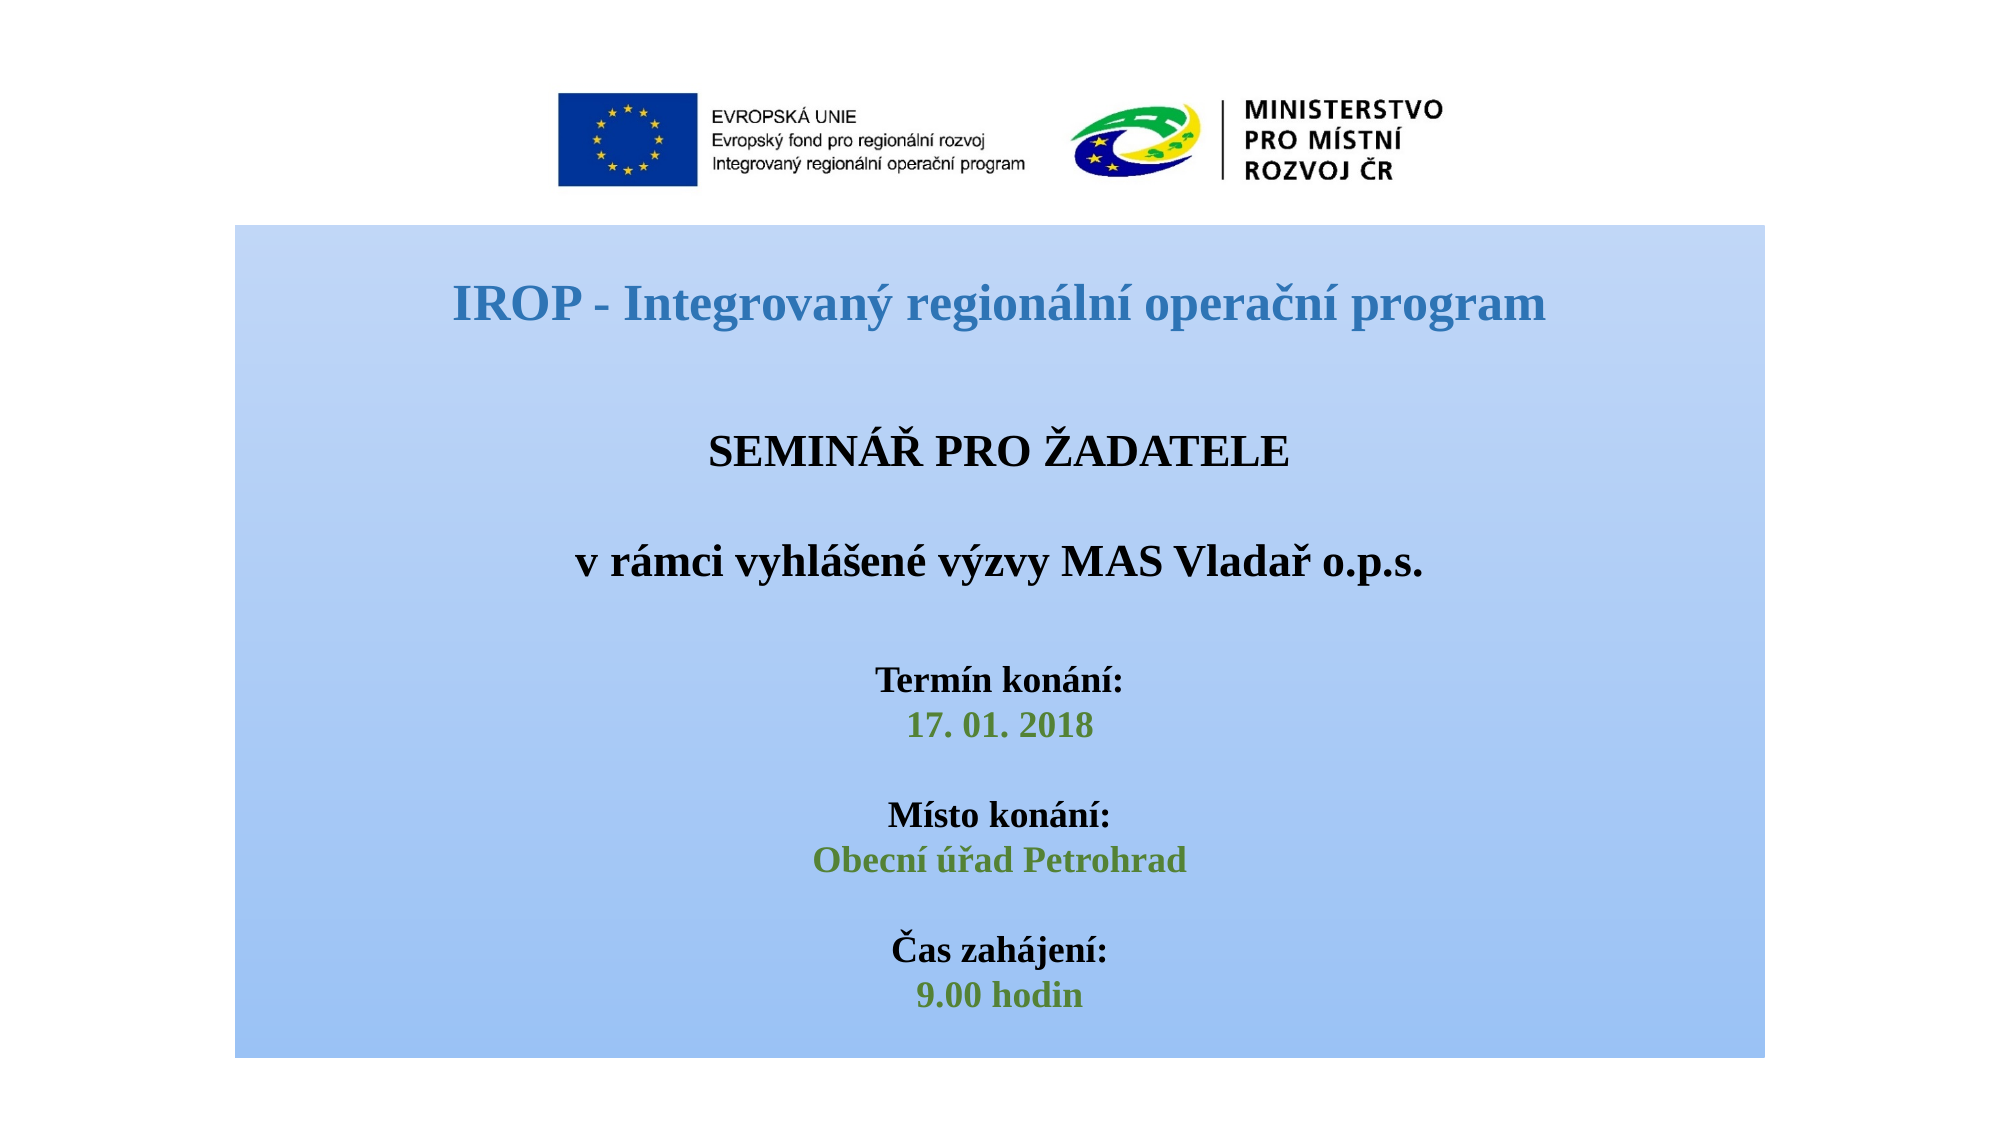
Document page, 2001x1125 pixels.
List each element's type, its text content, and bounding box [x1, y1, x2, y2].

text_box IROP - Integrovaný regionální operační program SEMINÁŘ PRO ŽADATELE v rámci vyhlášené výzvy MAS Vladař o.p.s. Termín konání: 17. 01. 2018 Místo konání: Obecní úřad Petrohrad Čas zahájení: 9.00 hodin [235, 225, 1765, 1058]
picture [527, 61, 1473, 217]
